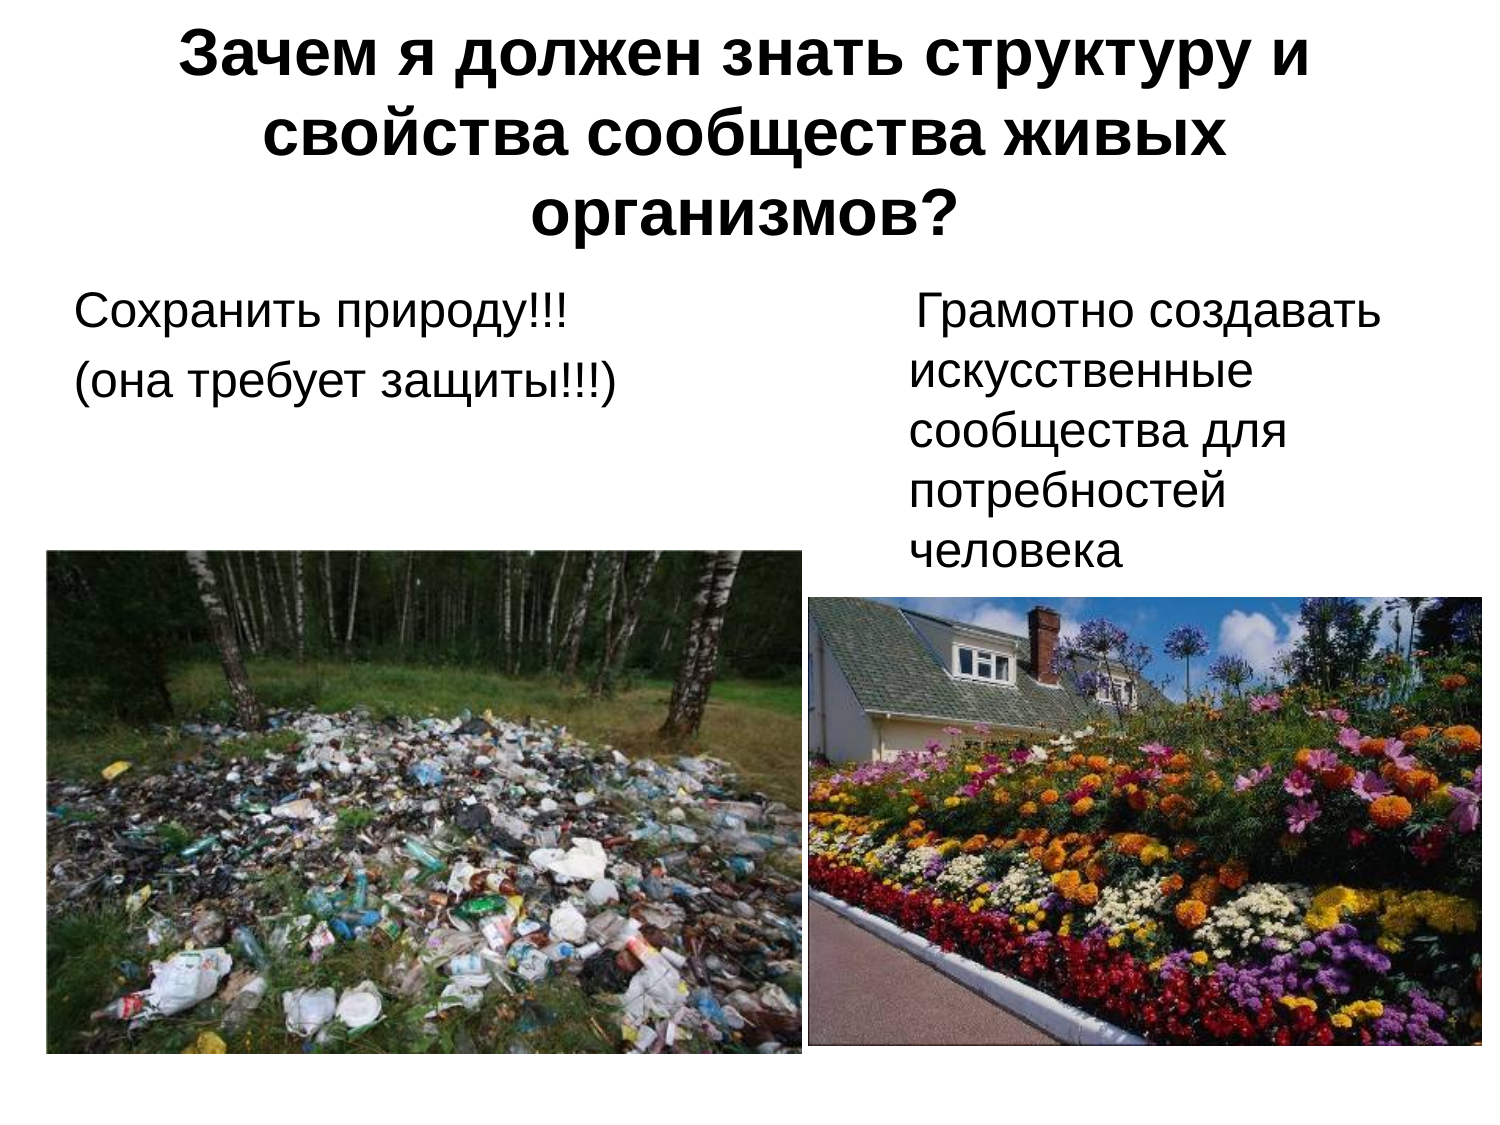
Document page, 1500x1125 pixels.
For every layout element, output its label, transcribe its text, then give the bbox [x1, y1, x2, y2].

list Сохранить природу!!! (она требует защиты!!!) [58, 269, 663, 549]
picture [808, 597, 1482, 1047]
title Зачем я должен знать структуру и свойства сообщества живых организмов? [70, 34, 1421, 223]
list Грамотно создавать искусственные сообщества для потребностей человека [837, 269, 1419, 595]
picture [46, 550, 802, 1055]
